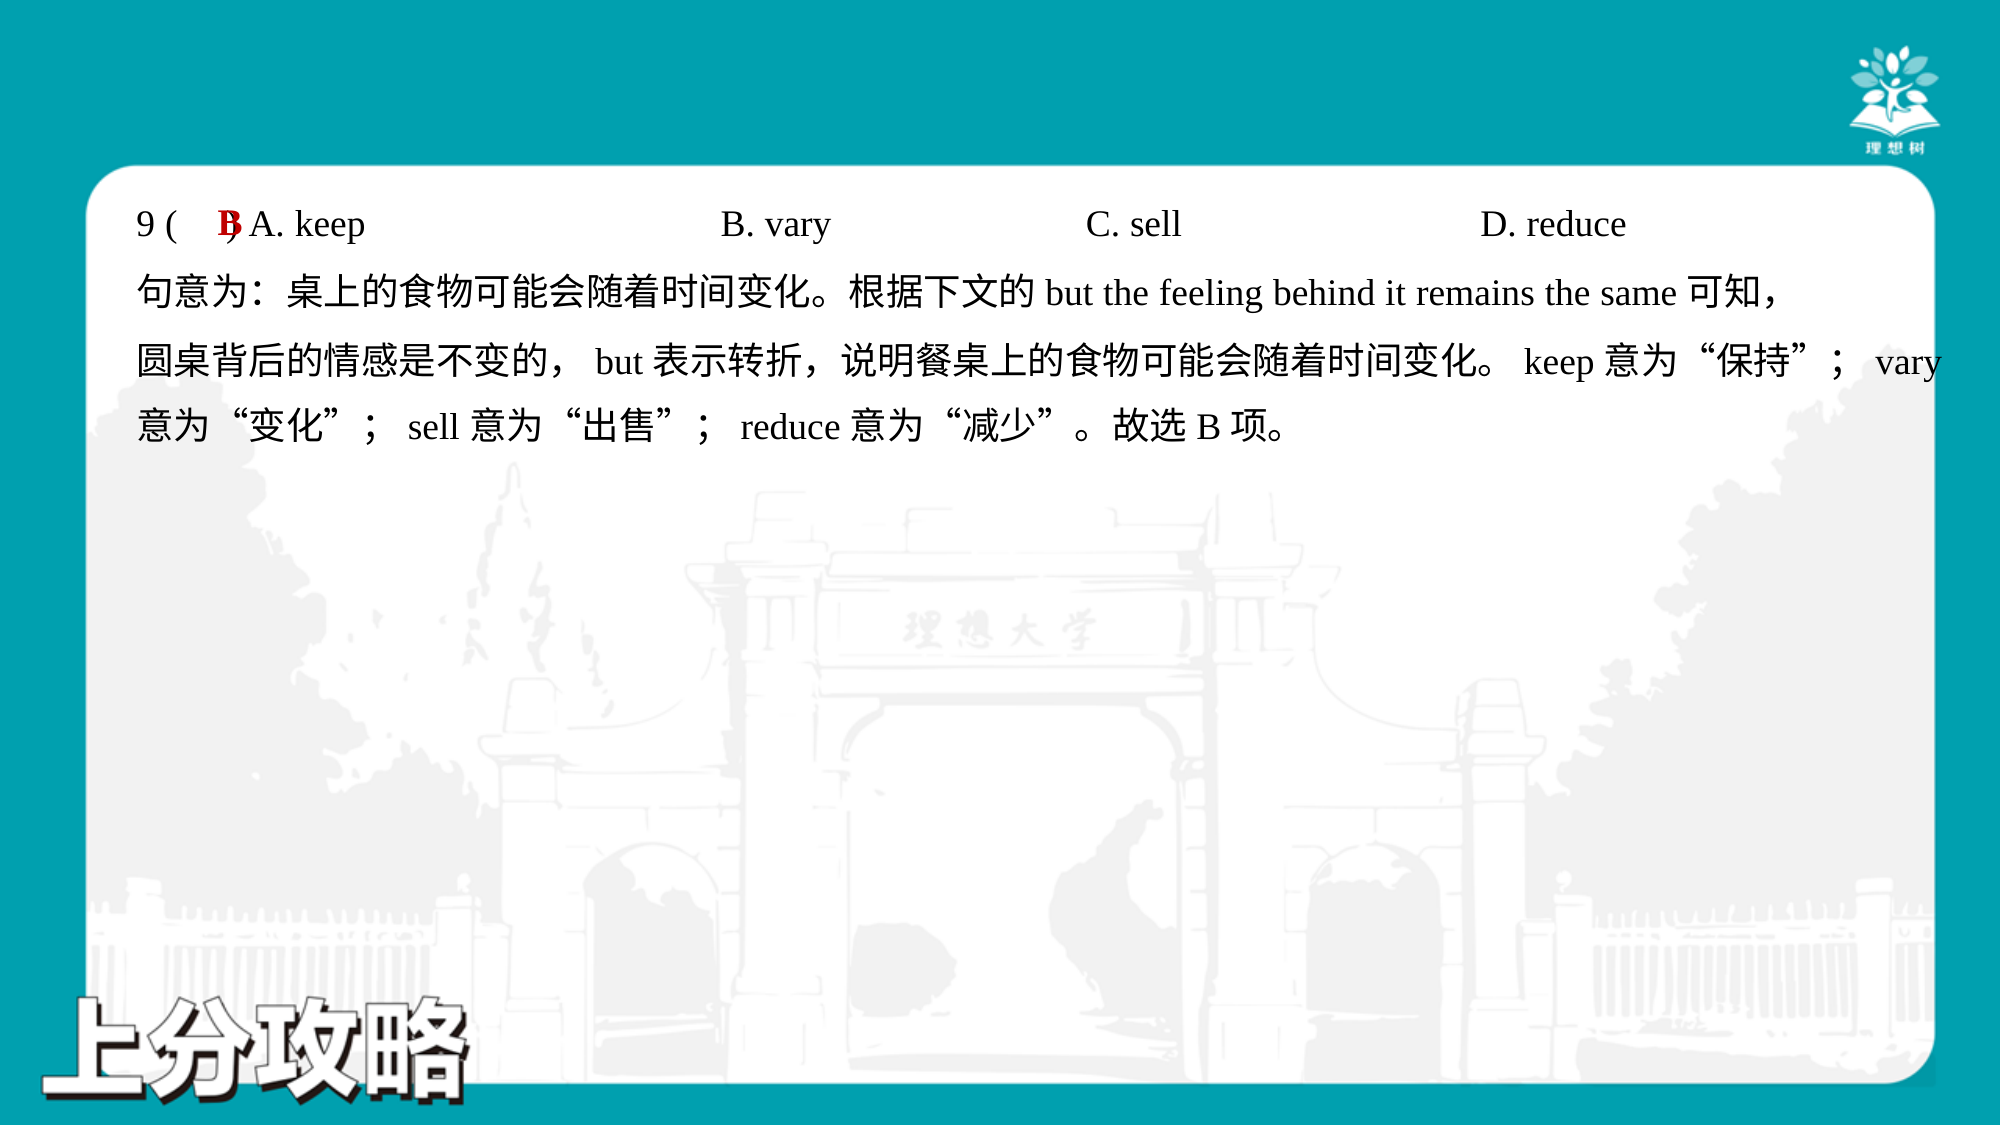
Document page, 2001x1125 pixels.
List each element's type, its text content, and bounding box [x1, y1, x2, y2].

picture [0, 0, 2000, 1125]
text_box 句意为：桌上的食物可能会随着时间变化。根据下文的but the feeling behind it remains the same可知， 圆桌背后的情感是不变的，but表示转折，说明餐桌上的食物可能会随着时间变化。keep意为“保持”；vary 意为“变化”；sell意为“出售”；reduce意为“减少”。故选B项。 [136, 244, 1865, 441]
text_box 9 ( ) A. keep B. vary C. sell D. reduce [136, 176, 1865, 237]
text_box B [204, 176, 257, 236]
